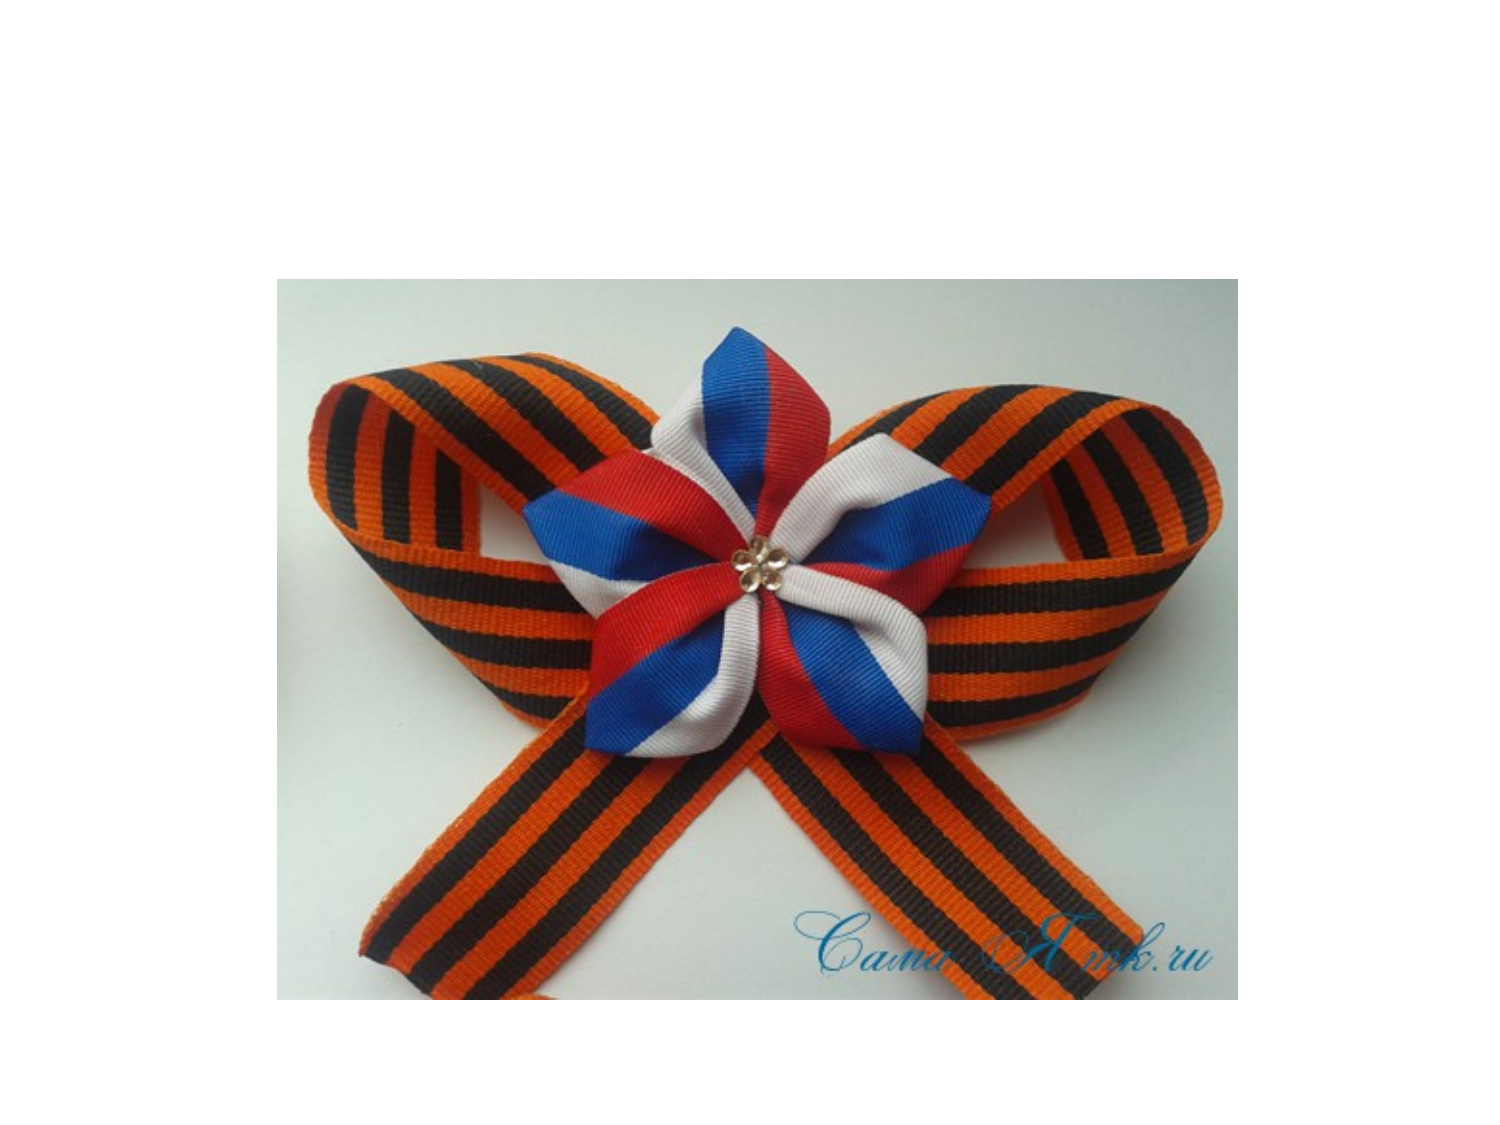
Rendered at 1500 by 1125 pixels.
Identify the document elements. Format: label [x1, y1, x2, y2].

list [277, 279, 1239, 1000]
